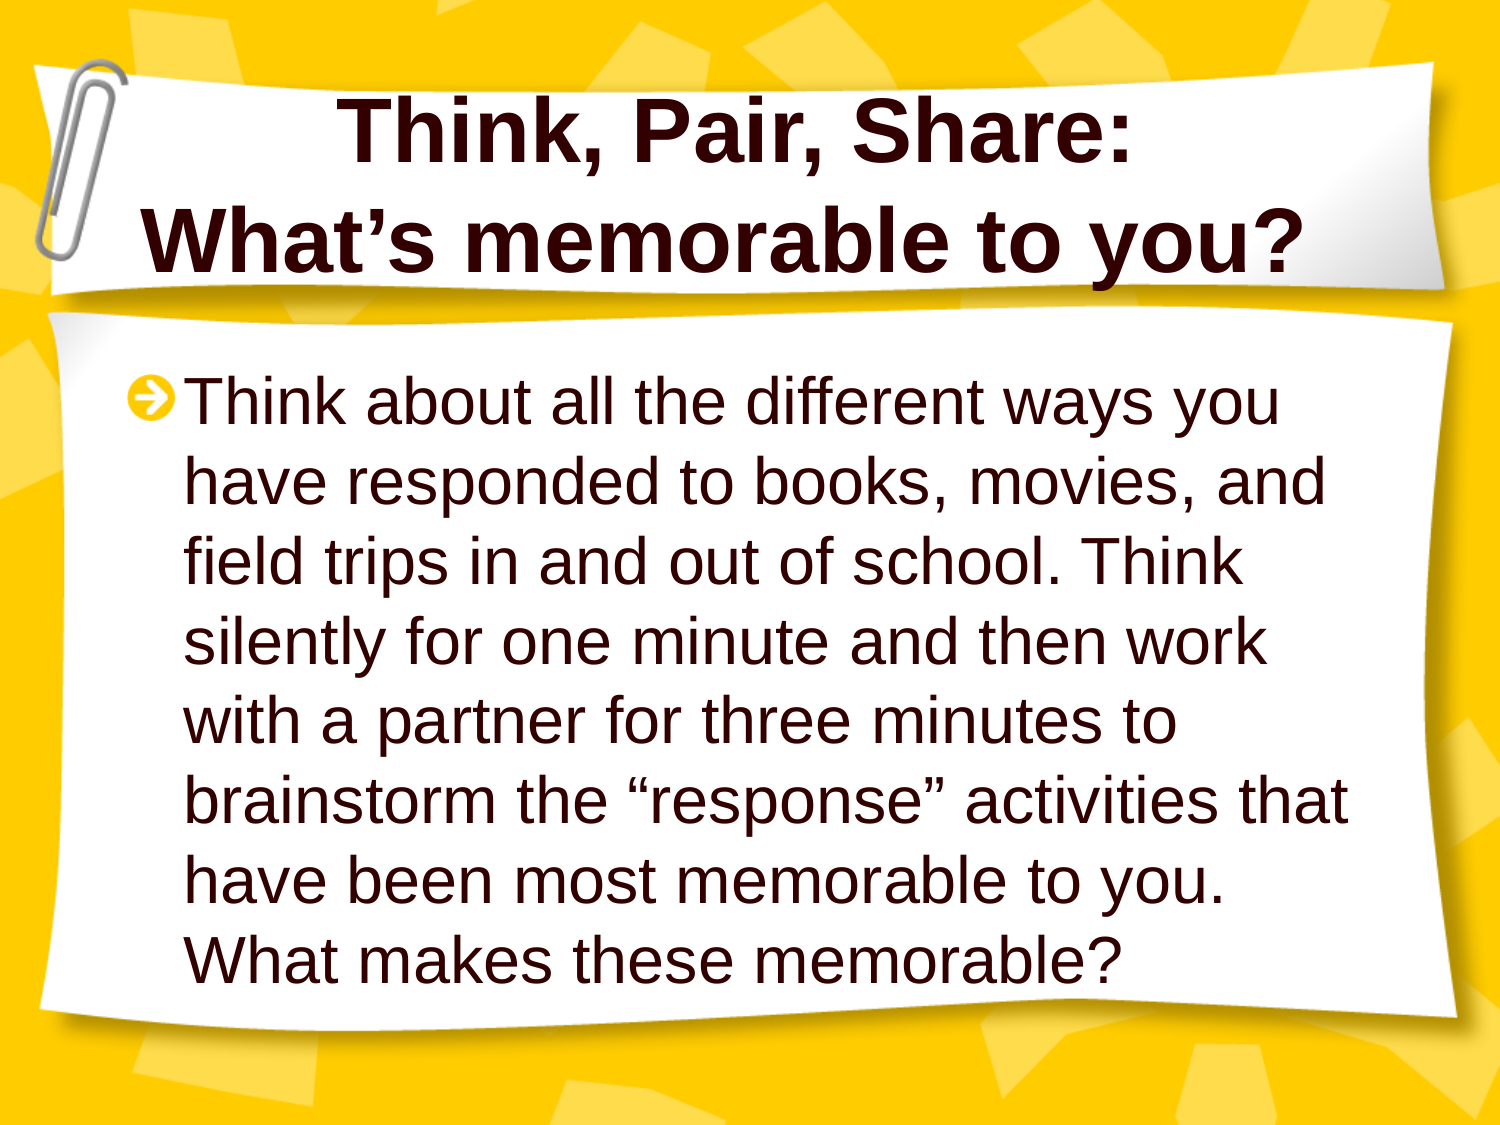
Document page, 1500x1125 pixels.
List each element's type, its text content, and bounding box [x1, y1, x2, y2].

picture [0, 0, 1500, 1125]
title Think, Pair, Share: What’s memorable to you? [112, 87, 1388, 276]
list Think about all the different ways you have responded to books, movies, and field trips in and out of school. Think silently for one minute and then work with a partner for three minutes to brainstorm the “response” activities that have been most memorable to you. What makes these memorable? [112, 349, 1388, 1026]
